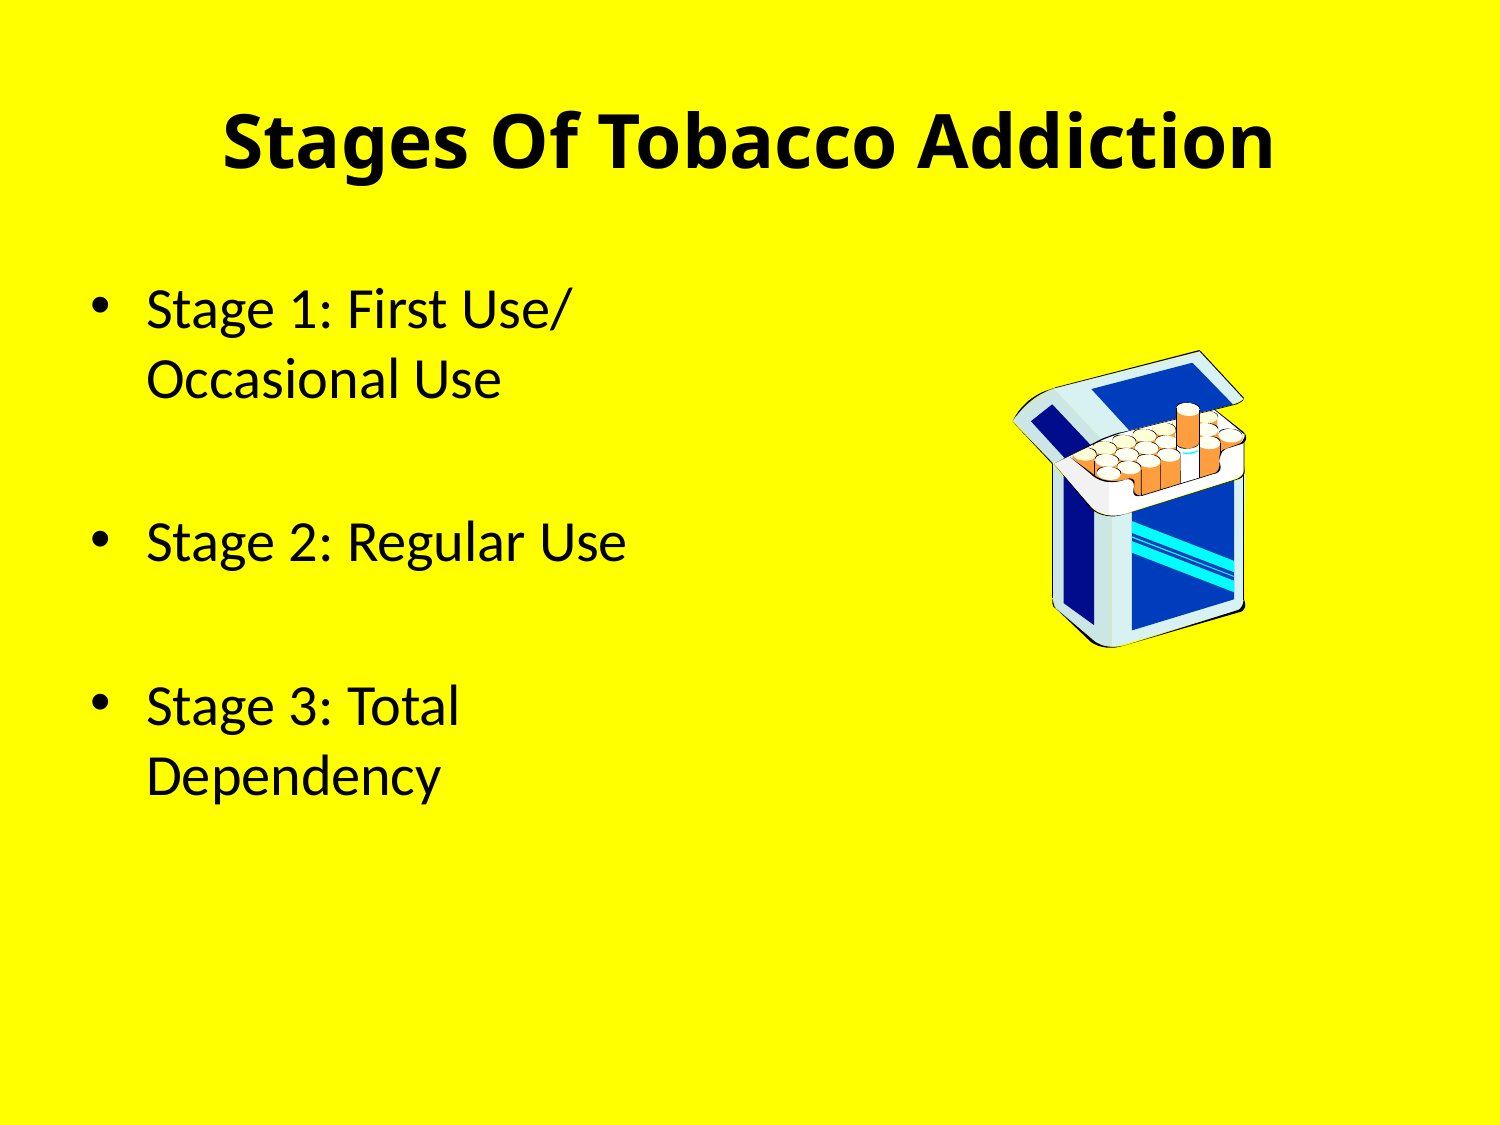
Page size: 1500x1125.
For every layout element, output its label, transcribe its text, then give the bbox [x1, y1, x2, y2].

title Stages Of Tobacco Addiction [75, 45, 1425, 233]
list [1012, 349, 1251, 654]
list Stage 1: First Use/ Occasional Use Stage 2: Regular Use Stage 3: Total Dependency [75, 262, 738, 1005]
